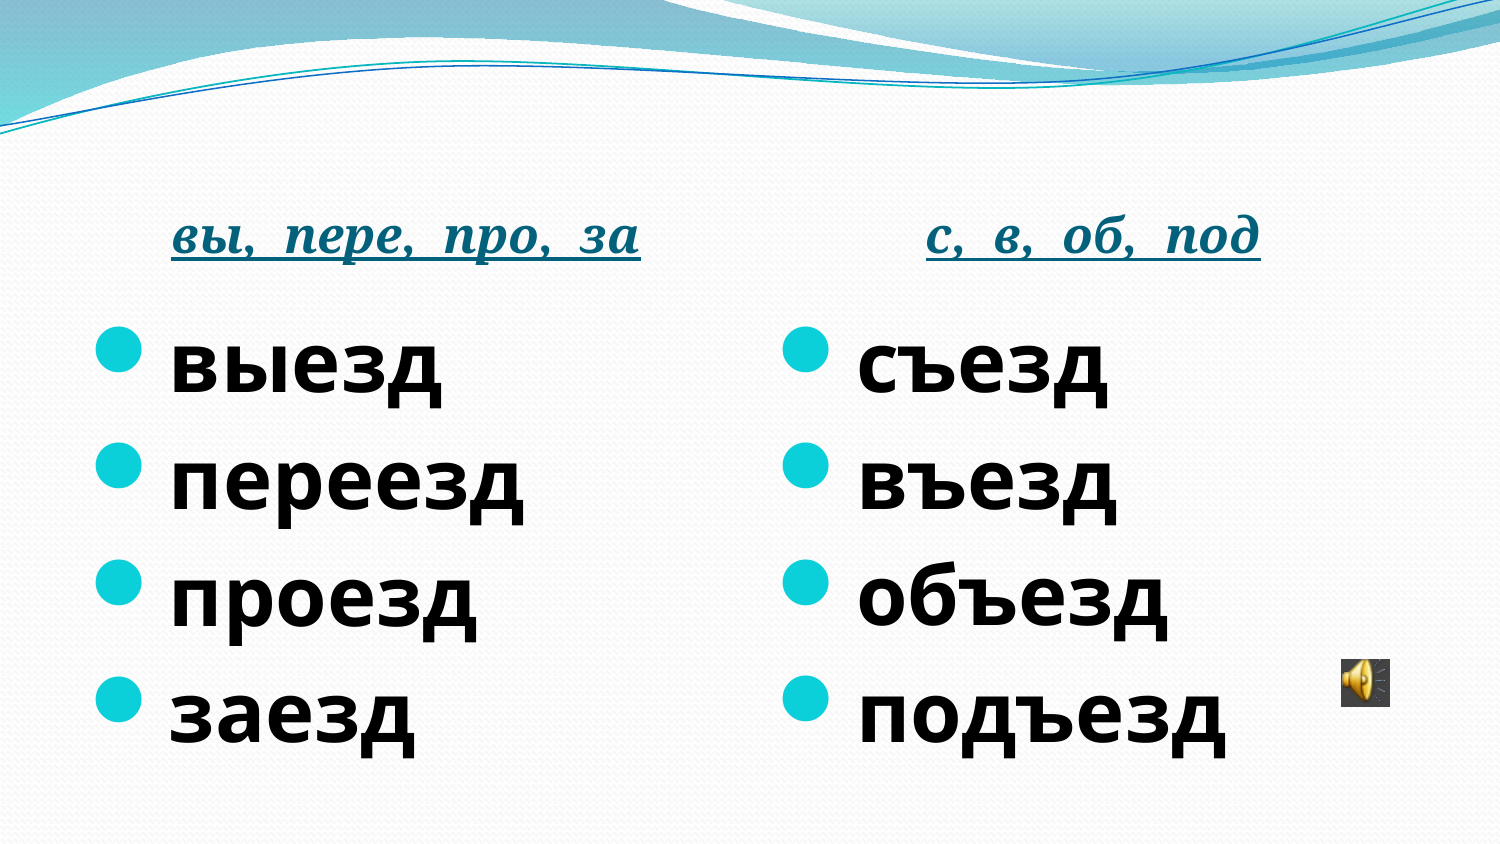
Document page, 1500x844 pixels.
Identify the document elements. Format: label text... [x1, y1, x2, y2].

picture [1340, 657, 1391, 709]
list с, в, об, под [761, 228, 1425, 309]
list съезд въезд объезд подъезд [761, 309, 1425, 783]
list выезд переезд проезд заезд [75, 309, 738, 783]
list вы, пере, про, за [75, 228, 738, 309]
